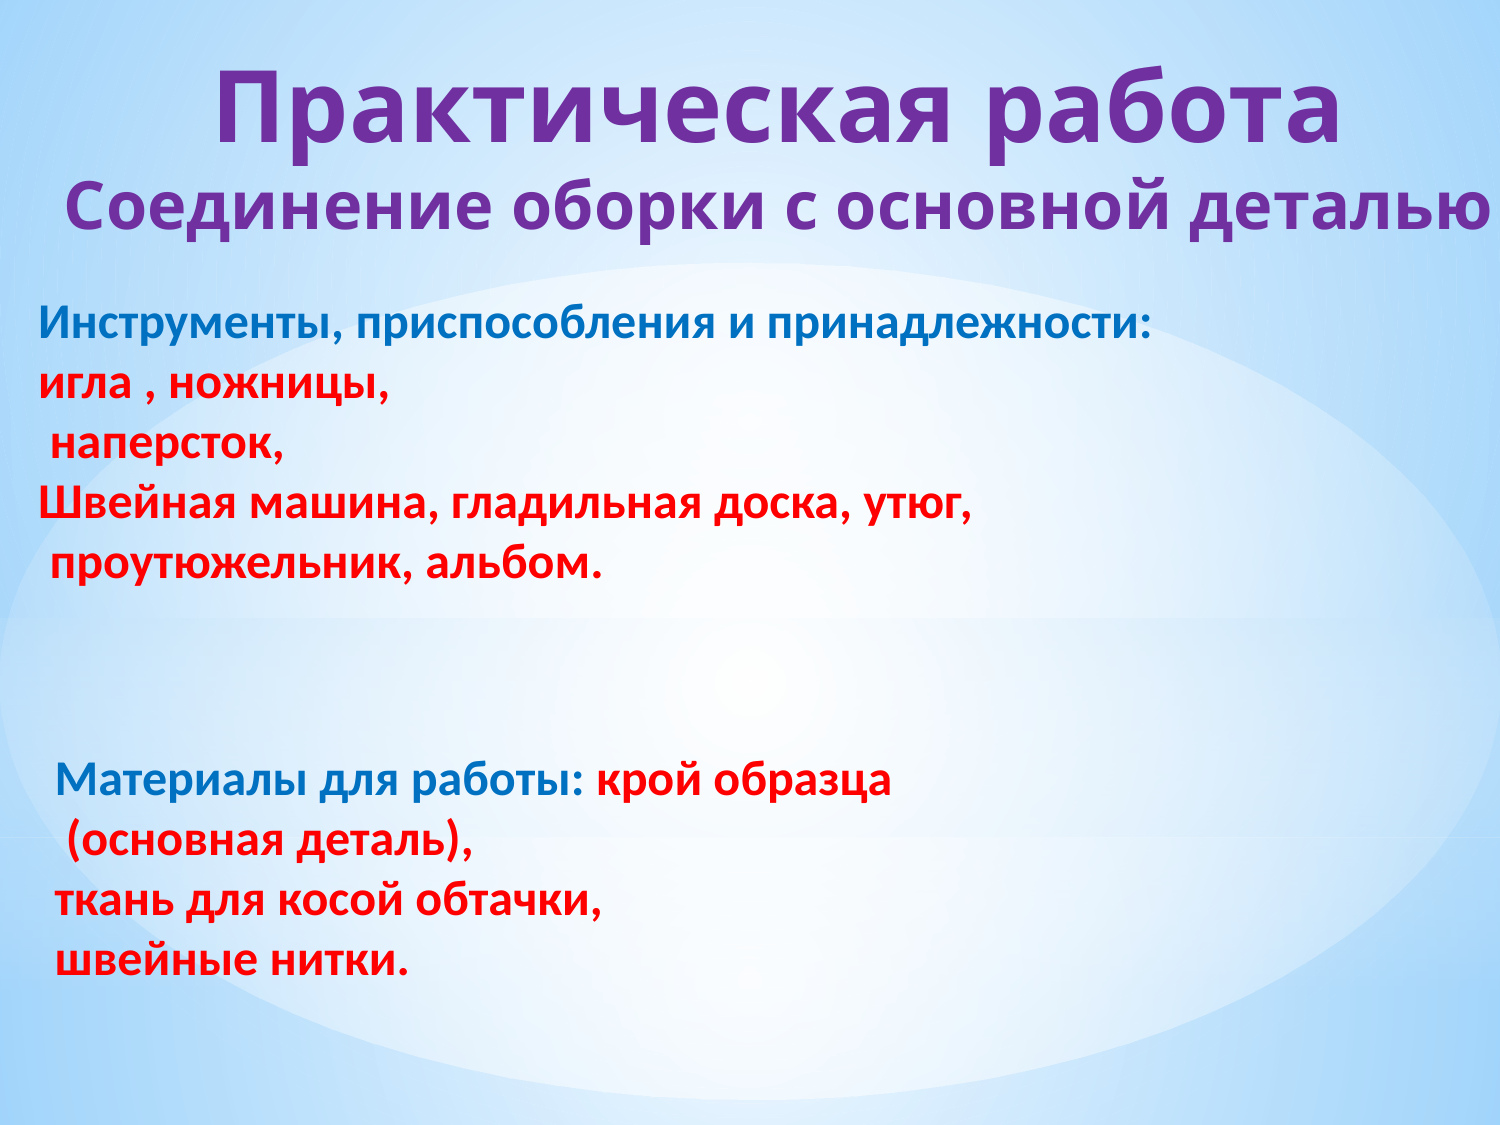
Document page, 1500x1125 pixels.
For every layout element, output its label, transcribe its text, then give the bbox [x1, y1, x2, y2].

text_box Материалы для работы: крой образца (основная деталь), ткань для косой обтачки, швейные нитки. [39, 738, 908, 1053]
text_box Практическая работа Соединение оборки с основной деталью [48, 35, 1500, 370]
text_box Инструменты, приспособления и принадлежности: игла , ножницы, наперсток, Швейная машина, гладильная доска, утюг, проутюжельник, альбом. [23, 281, 1419, 656]
